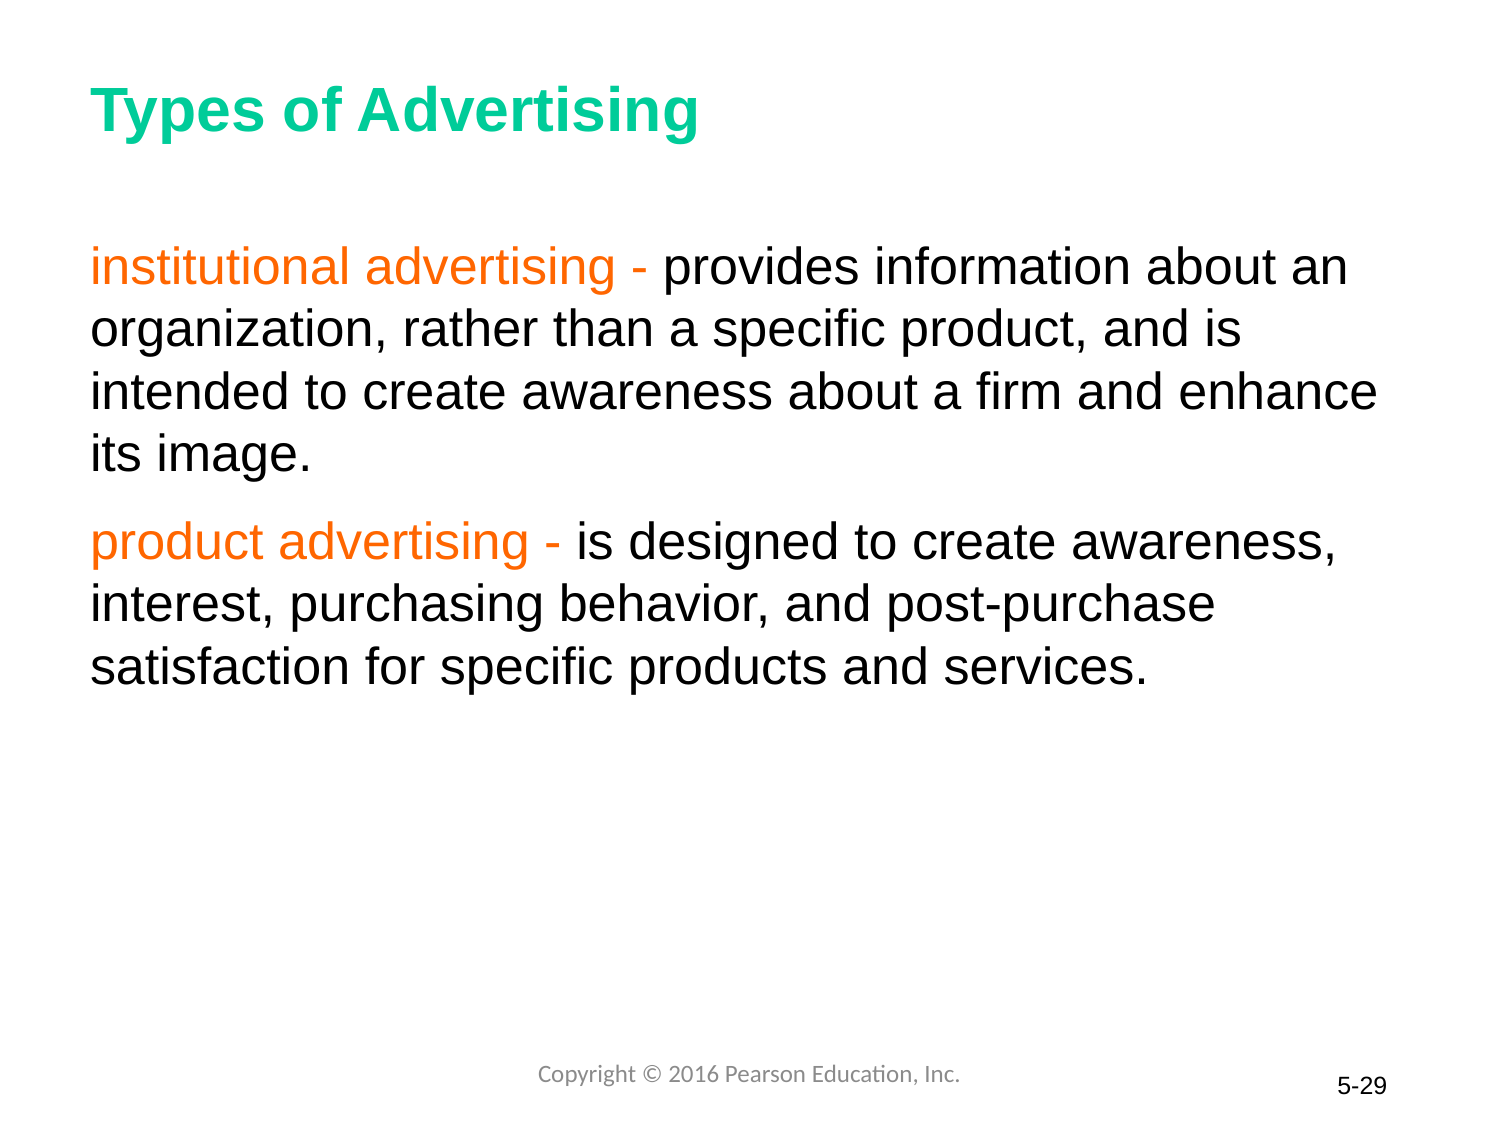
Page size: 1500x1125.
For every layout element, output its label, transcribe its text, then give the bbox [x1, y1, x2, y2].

list institutional advertising - provides information about an organization, rather than a specific product, and is intended to create awareness about a firm and enhance its image. product advertising - is designed to create awareness, interest, purchasing behavior, and post-purchase satisfaction for specific products and services. [75, 224, 1425, 968]
footer Copyright © 2016 Pearson Education, Inc. [512, 1042, 988, 1103]
title Types of Advertising [75, 12, 1425, 200]
